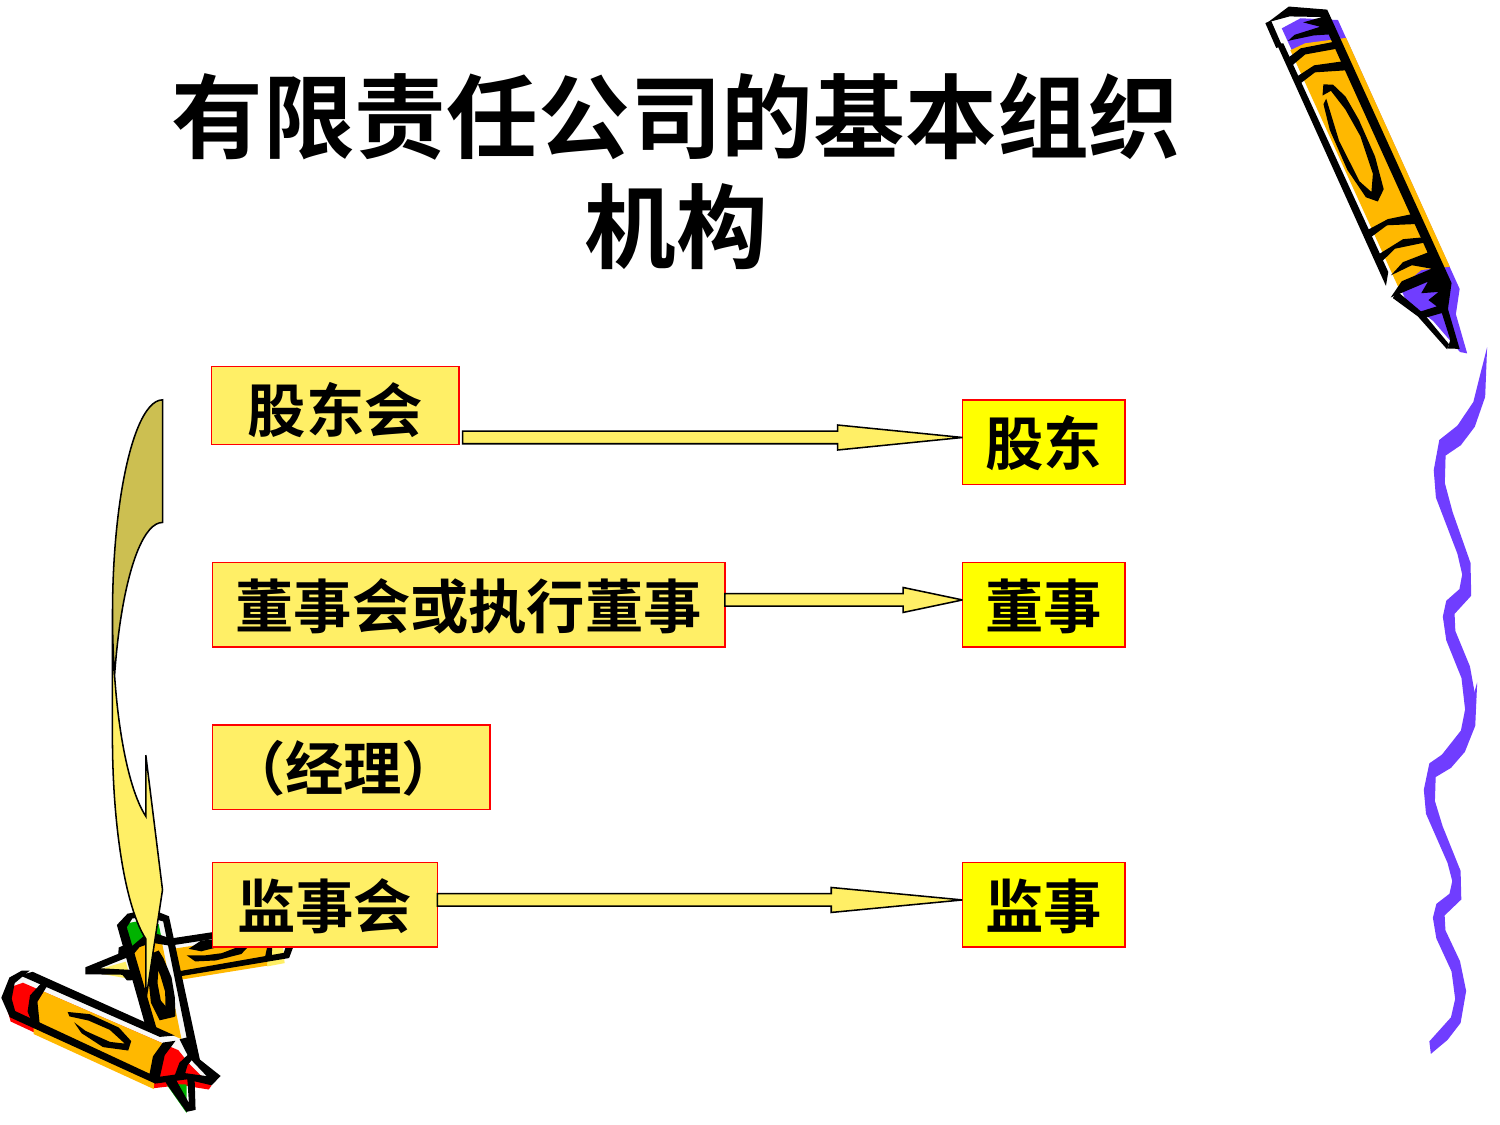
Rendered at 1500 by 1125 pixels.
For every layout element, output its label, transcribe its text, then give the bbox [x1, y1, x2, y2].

text_box （经理） [212, 725, 491, 810]
title 有限责任公司的基本组织机构 [112, 24, 1240, 288]
text_box [437, 887, 963, 913]
text_box 董事会或执行董事 [212, 562, 725, 648]
text_box 股东 [962, 399, 1125, 485]
text_box [112, 399, 163, 1001]
text_box [462, 425, 963, 451]
text_box 监事 [962, 862, 1125, 948]
text_box 监事会 [212, 862, 438, 948]
list 股东会 [211, 366, 460, 445]
text_box 董事 [962, 562, 1125, 648]
text_box [724, 587, 963, 613]
